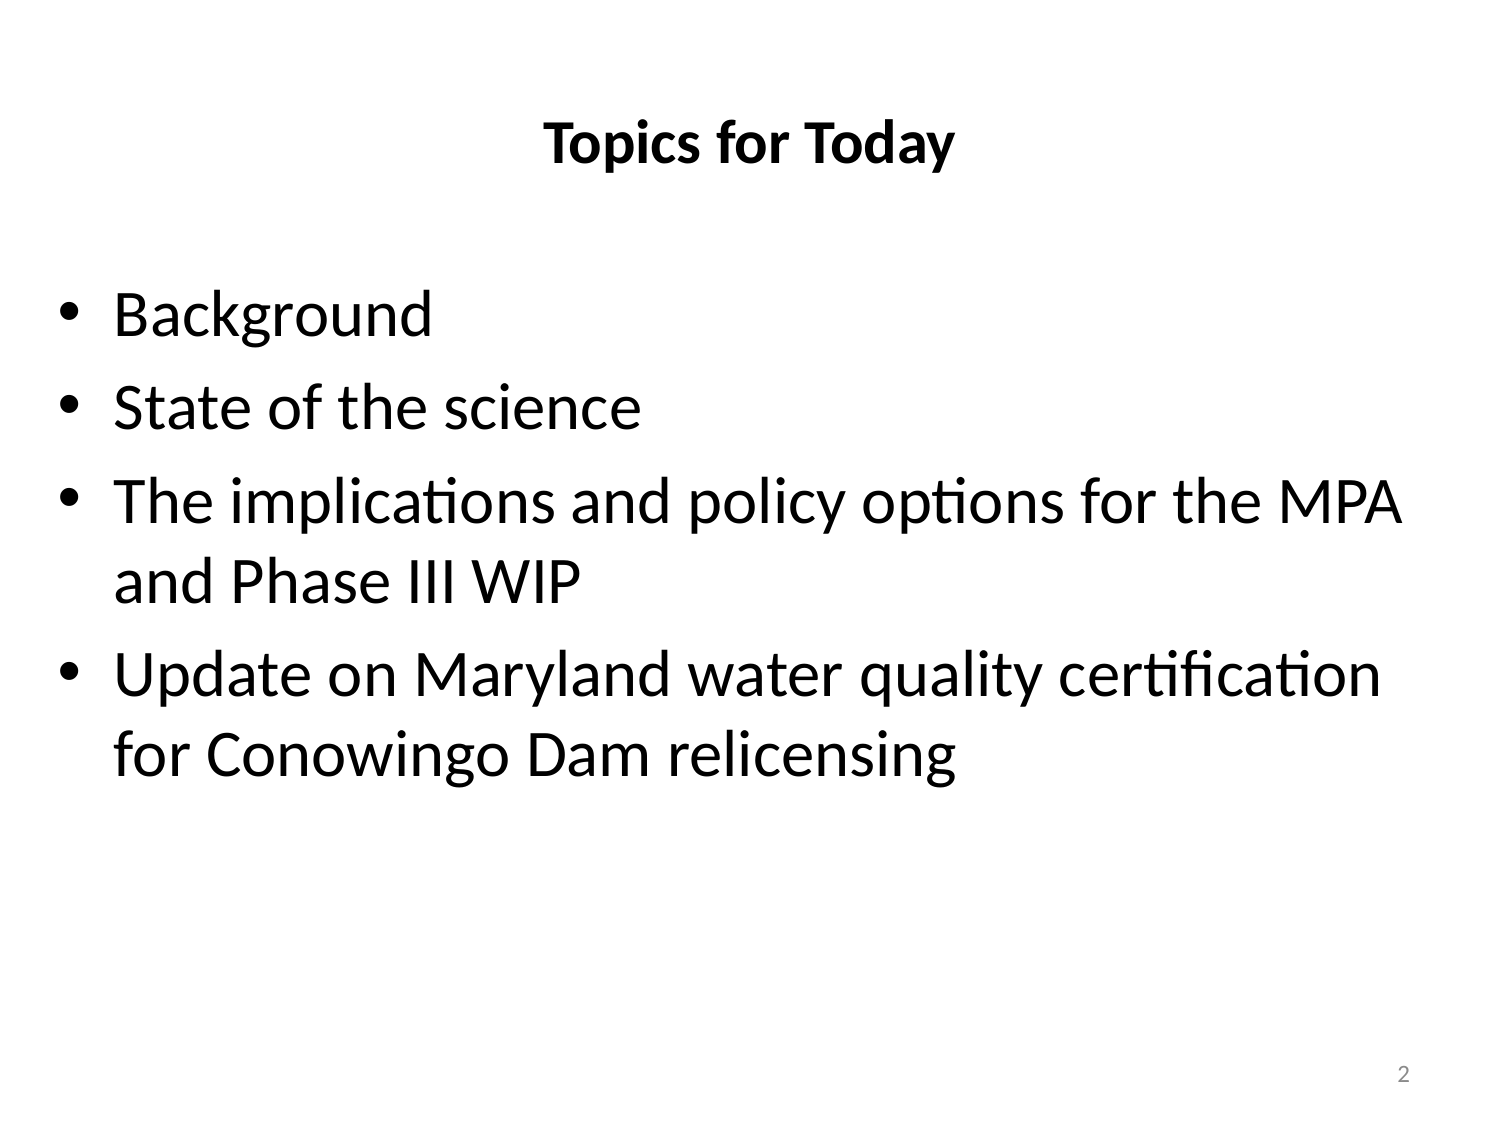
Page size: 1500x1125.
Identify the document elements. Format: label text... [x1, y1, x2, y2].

list Background State of the science The implications and policy options for the MPA and Phase III WIP Update on Maryland water quality certification for Conowingo Dam relicensing [42, 262, 1449, 1005]
slide_number 2 [1074, 1042, 1425, 1103]
title Topics for Today [75, 45, 1425, 233]
